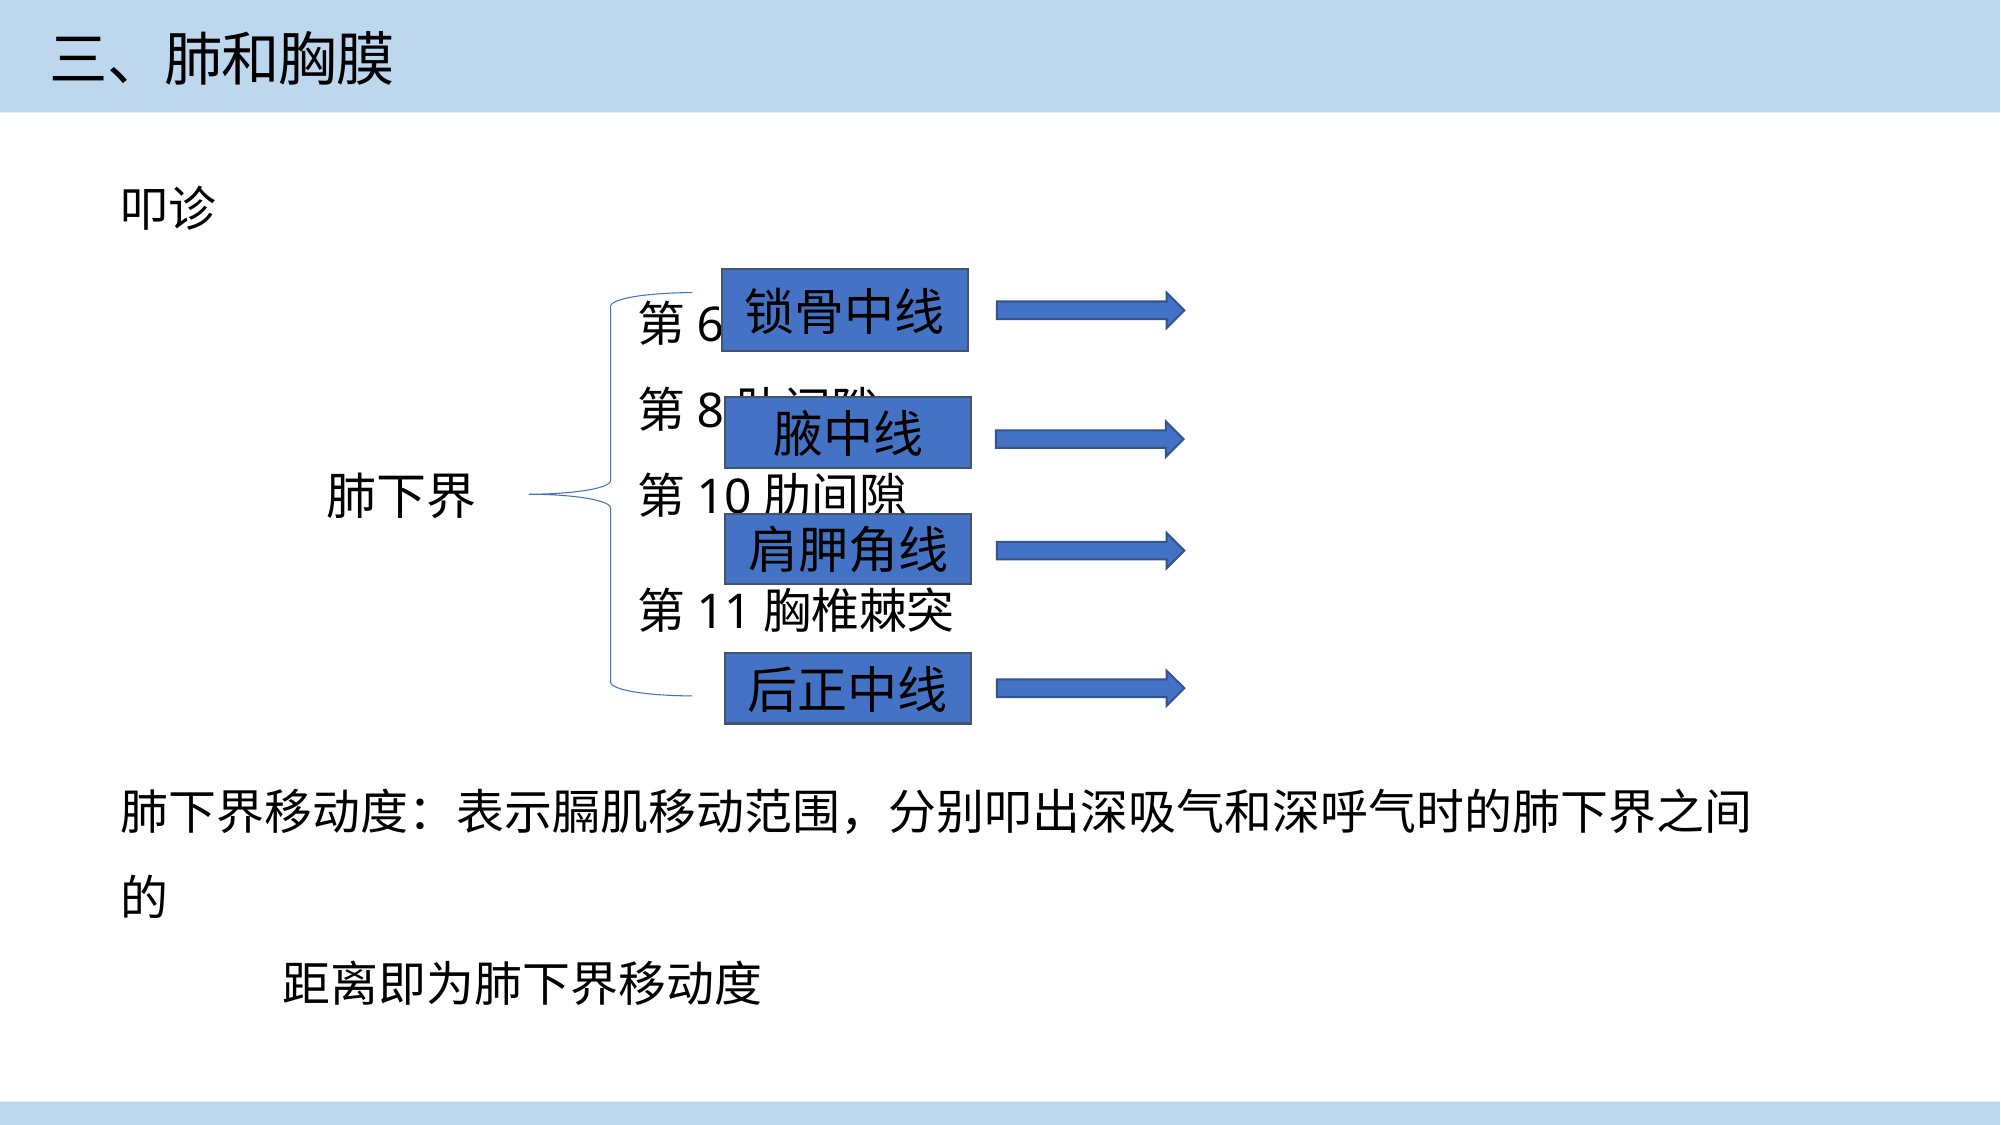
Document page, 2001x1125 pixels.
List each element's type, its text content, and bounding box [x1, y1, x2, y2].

text_box [528, 292, 693, 697]
text_box [994, 419, 1185, 460]
text_box 肺下界 [311, 456, 508, 566]
text_box [995, 668, 1186, 709]
text_box [995, 290, 1186, 331]
text_box 三、肺和胸膜 [37, 15, 508, 98]
text_box 锁骨中线 [721, 268, 969, 352]
text_box 腋中线 [724, 396, 972, 469]
text_box 肩胛角线 [724, 513, 972, 585]
text_box 后正中线 [724, 652, 972, 725]
text_box [995, 530, 1186, 571]
list 叩诊 第6肋间隙 第8肋间隙 第10肋间隙 第11胸椎棘突 肺下界移动度：表示膈肌移动范围，分别叩出深吸气和深呼气时的肺下界之间的 距离即为肺下界移动度 [105, 142, 1815, 1078]
